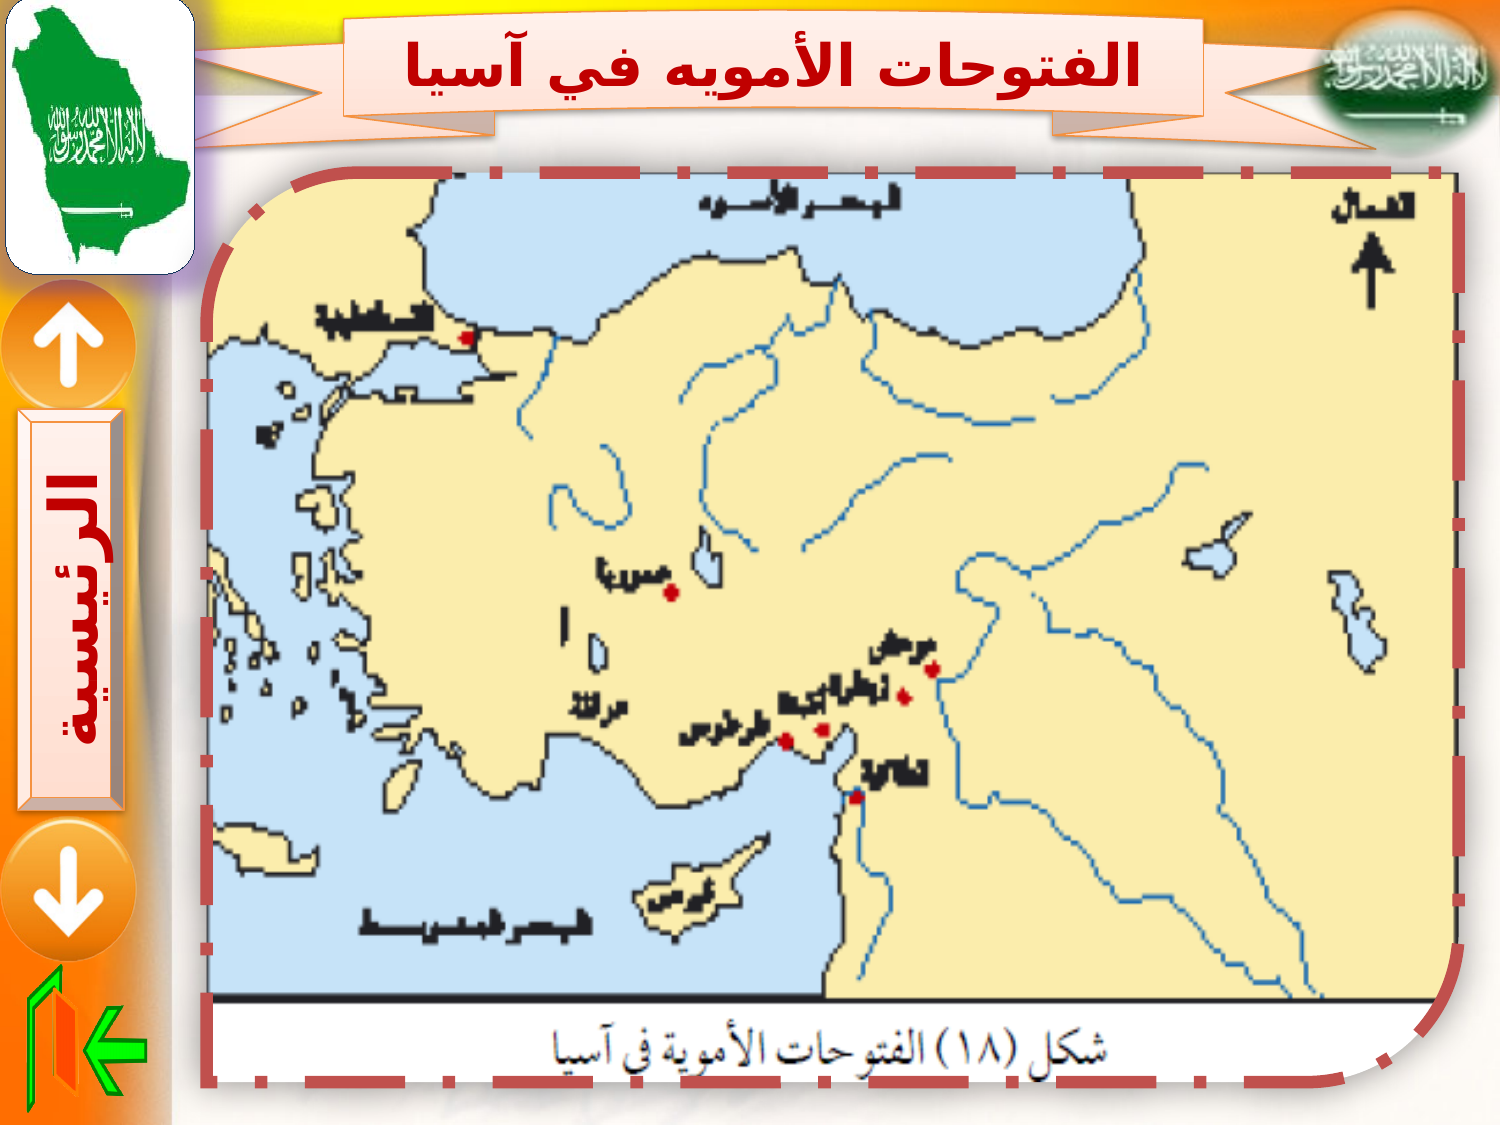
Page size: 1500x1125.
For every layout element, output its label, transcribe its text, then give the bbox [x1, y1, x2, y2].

picture [5, 0, 195, 275]
picture [154, 0, 1500, 1125]
text_box الفتوحات الأمويه في آسيا [226, 9, 1287, 147]
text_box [0, 276, 154, 1125]
picture [218, 67, 316, 129]
